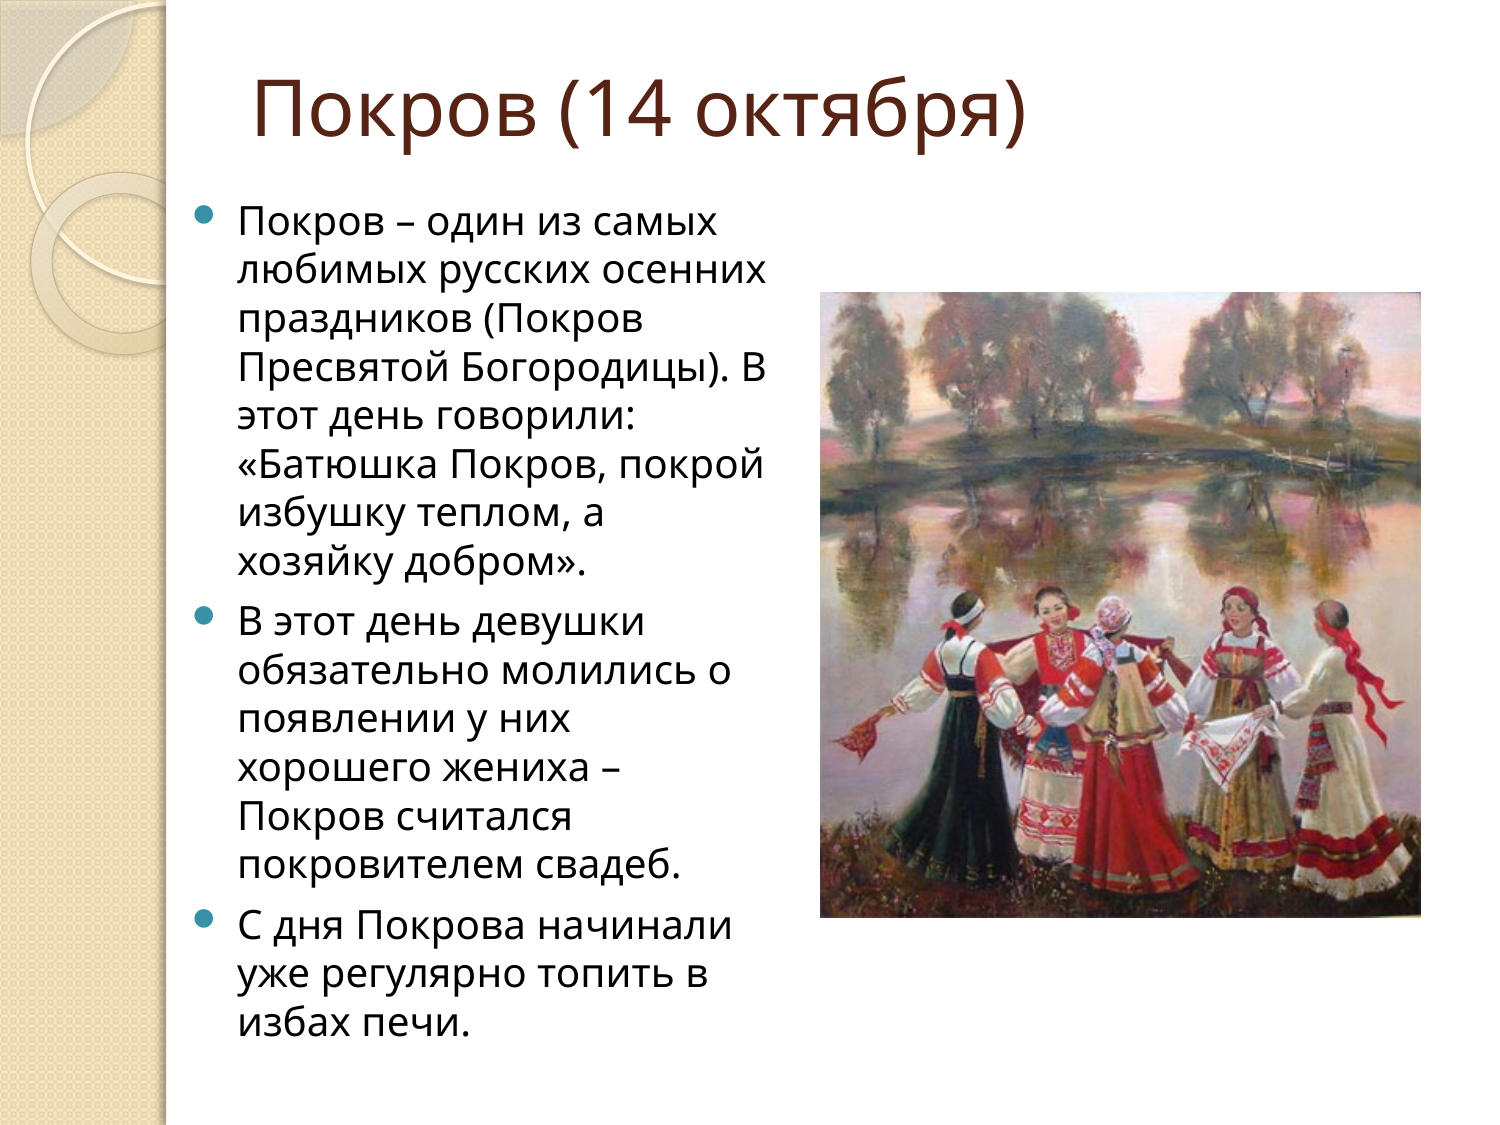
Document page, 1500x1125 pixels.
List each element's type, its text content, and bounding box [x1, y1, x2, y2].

list Покров – один из самых любимых русских осенних праздников (Покров Пресвятой Богородицы). В этот день говорили: «Батюшка Покров, покрой избушку теплом, а хозяйку добром». В этот день девушки обязательно молились о появлении у них хорошего жениха – Покров считался покровителем свадеб. С дня Покрова начинали уже регулярно топить в избах печи. [164, 187, 786, 1067]
picture [820, 292, 1421, 919]
title Покров (14 октября) [235, 45, 1055, 164]
